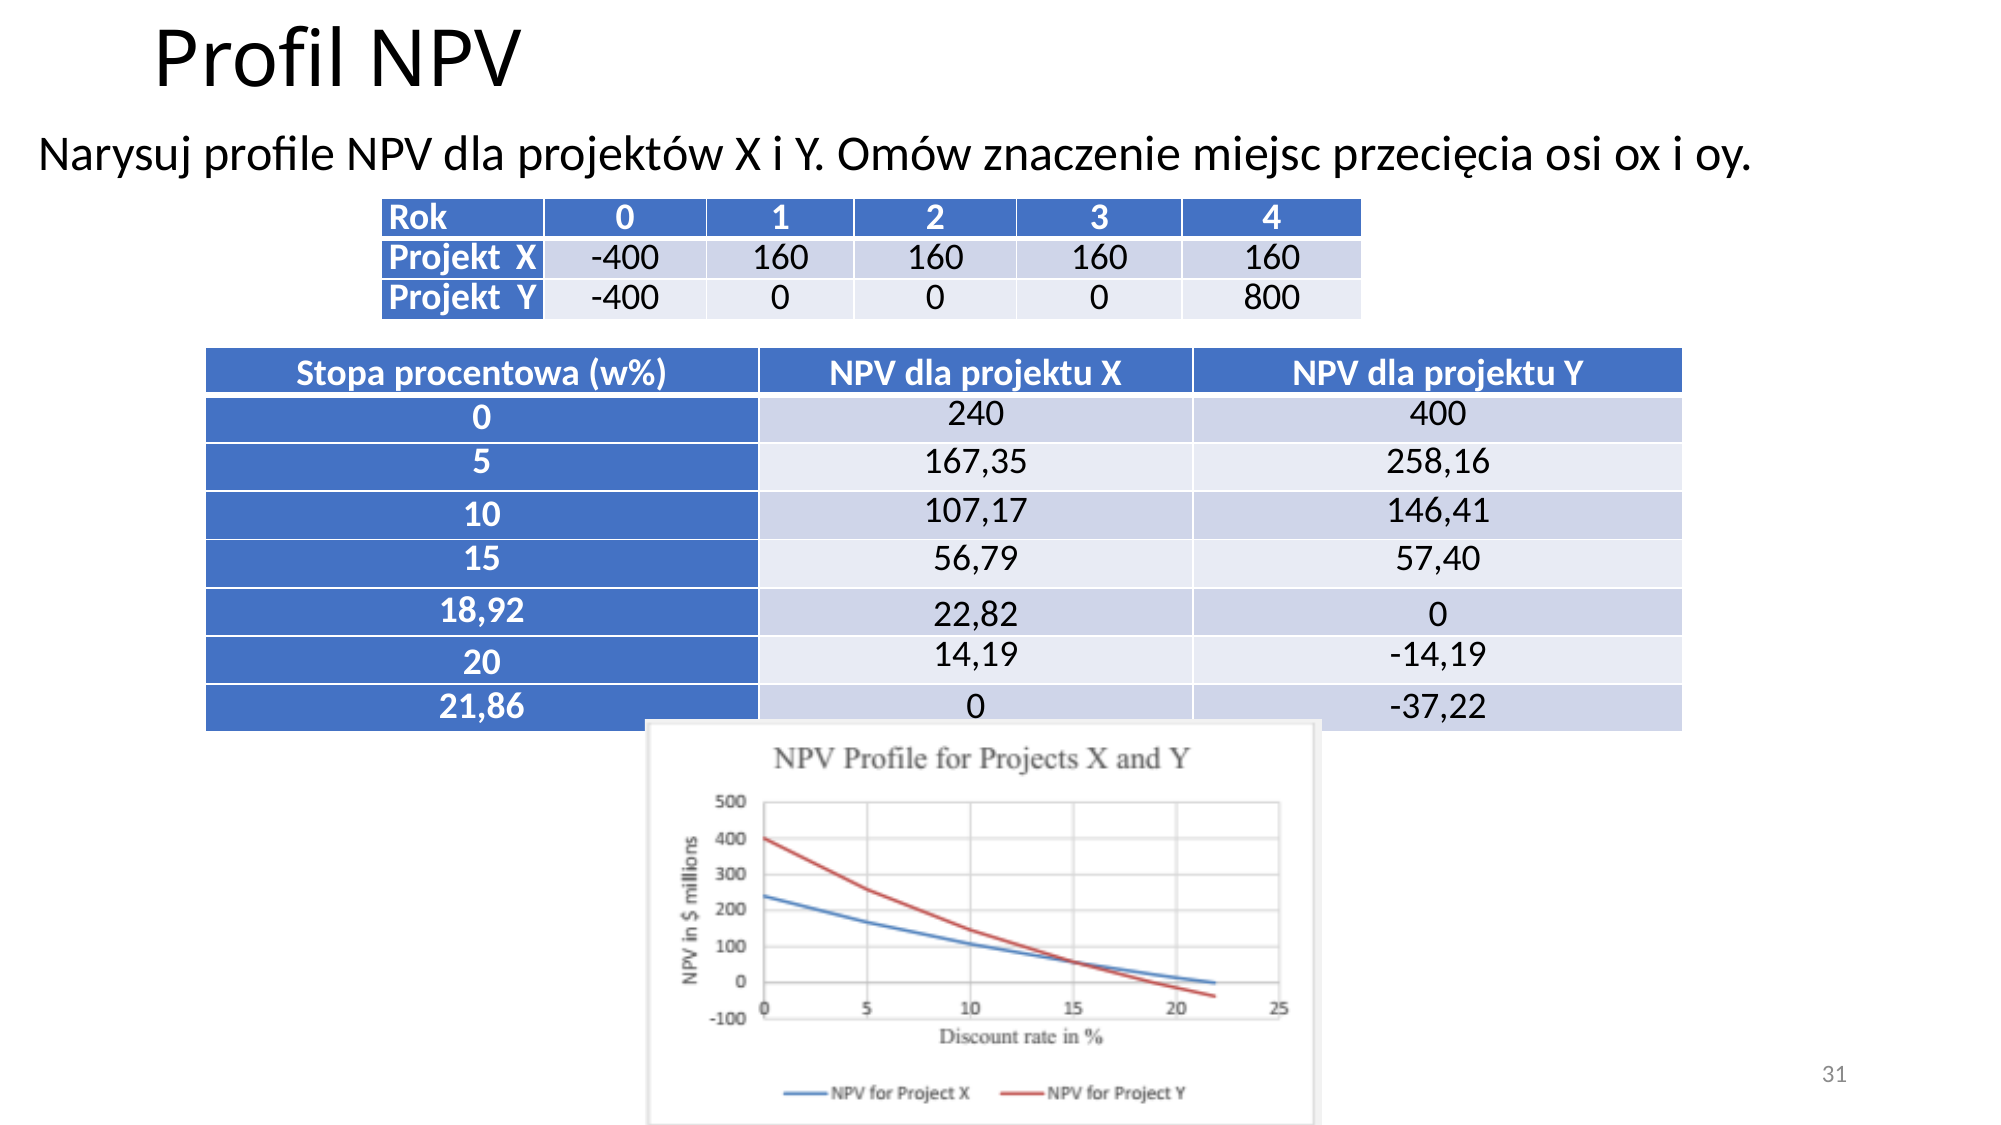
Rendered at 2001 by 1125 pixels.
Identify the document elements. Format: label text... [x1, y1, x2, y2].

table_cell 107,17 [760, 492, 1192, 539]
table_cell 5 [206, 444, 758, 490]
table_cell 56,79 [760, 540, 1192, 587]
table_cell 0 [206, 398, 758, 442]
table_cell 0 [760, 685, 1192, 719]
table_cell 18,92 [206, 589, 758, 635]
table_cell 14,19 [760, 637, 1192, 683]
table_cell 146,41 [1194, 492, 1682, 539]
picture [644, 719, 1322, 1125]
table_header NPV dla projektu X [760, 348, 1192, 392]
table_cell 57,40 [1194, 540, 1682, 587]
table_cell 400 [1194, 398, 1682, 442]
slide_number 31 [1412, 1042, 1863, 1103]
table_cell 10 [206, 492, 758, 539]
table_cell 15 [206, 540, 758, 587]
table_cell 22,82 [760, 589, 1192, 635]
table_cell 240 [760, 398, 1192, 442]
table_cell 20 [206, 637, 758, 683]
table_cell 258,16 [1194, 444, 1682, 490]
title Profil NPV [137, 10, 1863, 112]
text_box Narysuj profile NPV dla projektów X i Y. Omów znaczenie miejsc przecięcia osi ox i oy. [23, 113, 1796, 429]
table_cell -14,19 [1194, 637, 1682, 683]
table_cell 0 [1194, 589, 1682, 635]
table_cell 21,86 [206, 685, 758, 731]
table_header NPV dla projektu Y [1194, 348, 1682, 392]
table_cell -37,22 [1194, 685, 1682, 731]
table_cell 167,35 [760, 444, 1192, 490]
table_header Stopa procentowa (w%) [206, 348, 758, 392]
